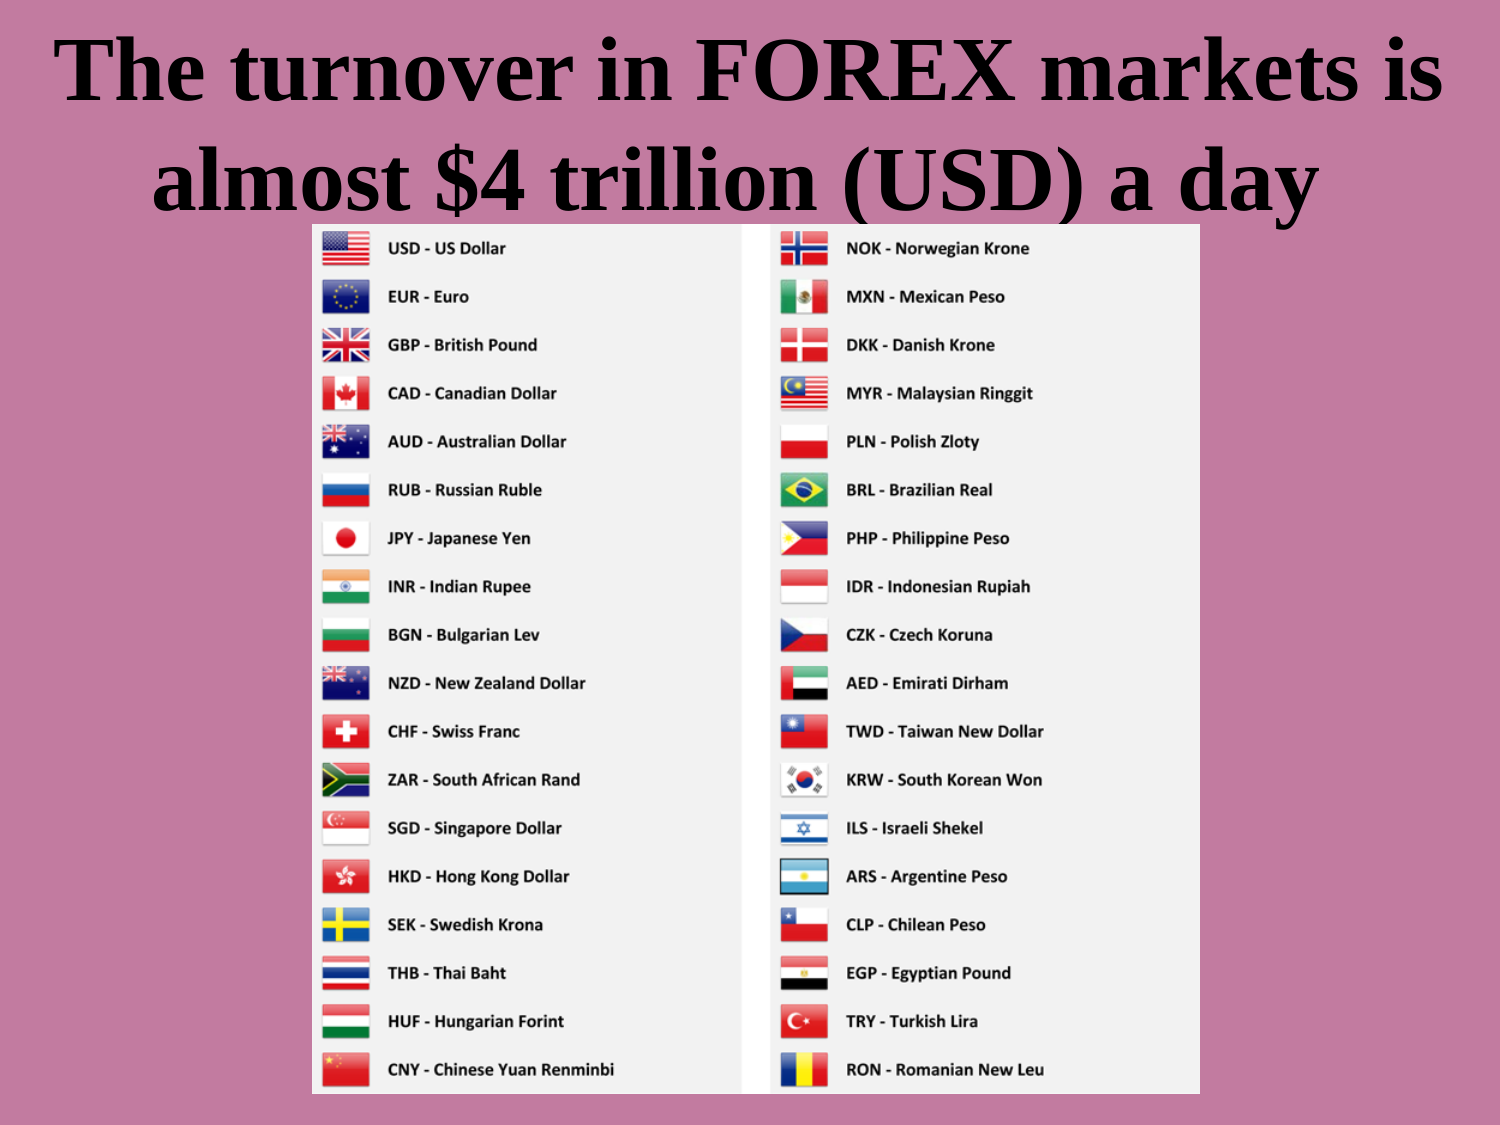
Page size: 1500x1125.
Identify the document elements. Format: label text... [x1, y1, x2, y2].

picture [312, 224, 1200, 1094]
title The turnover in FOREX markets is almost $4 trillion (USD) a day [0, 24, 1500, 213]
